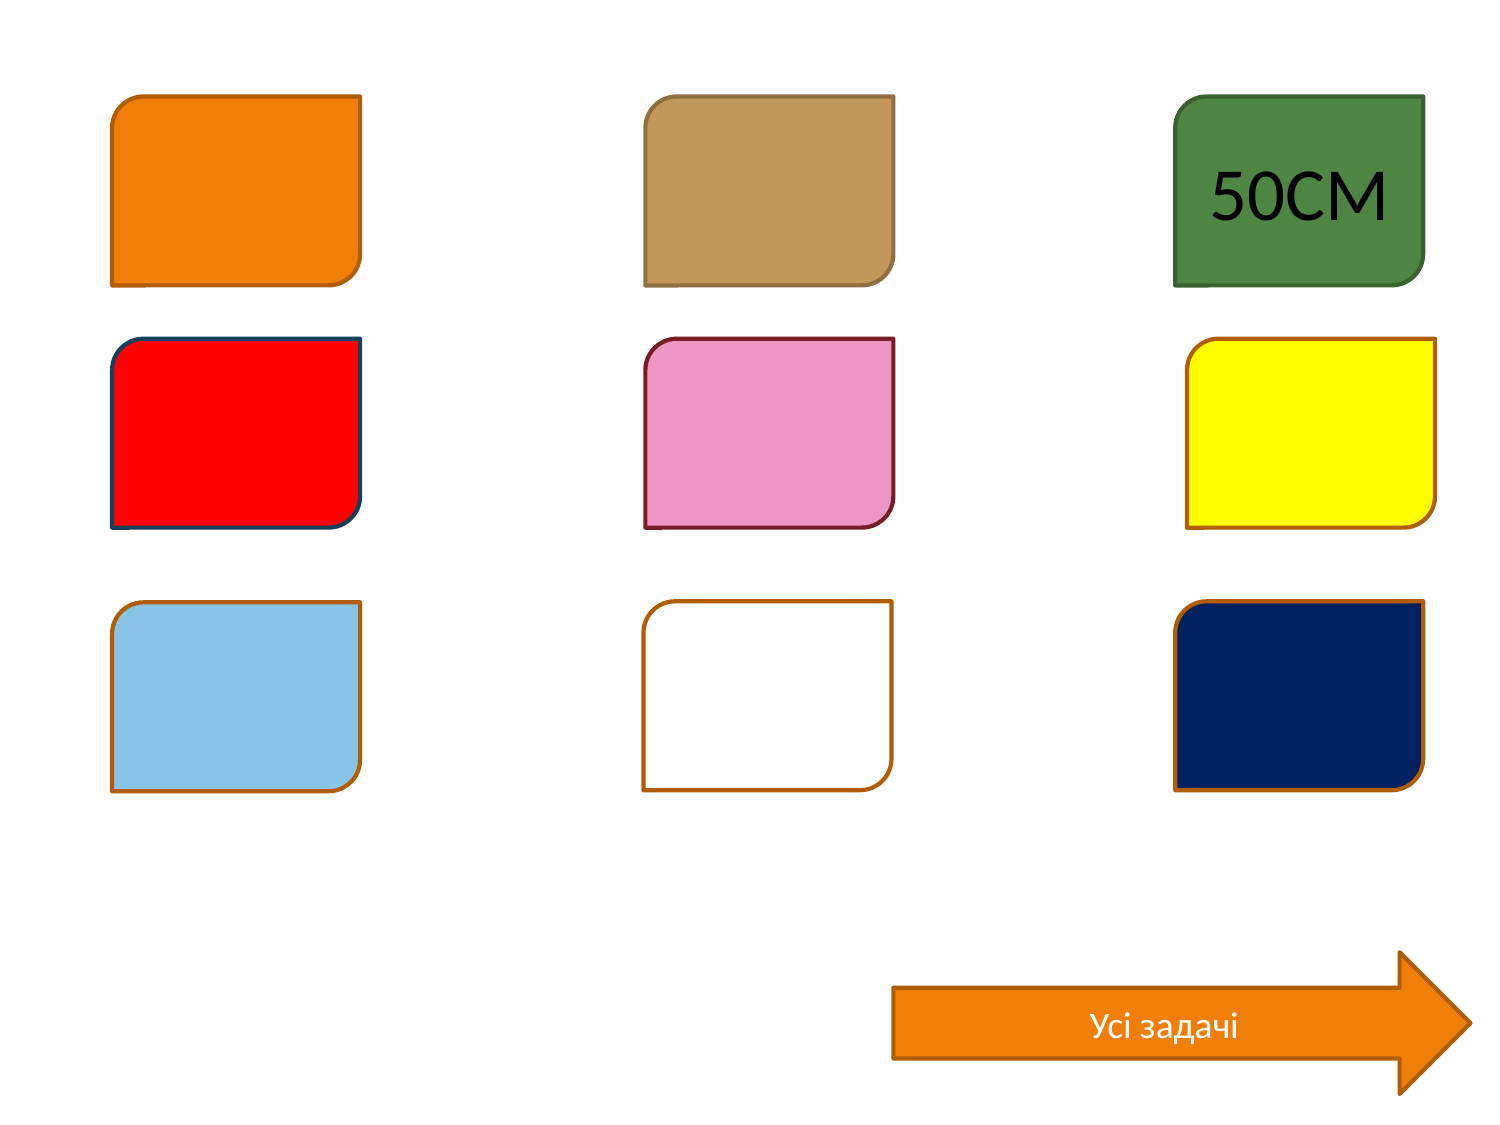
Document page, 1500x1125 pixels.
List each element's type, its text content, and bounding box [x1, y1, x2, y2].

text_box [109, 336, 363, 530]
text_box [643, 94, 896, 288]
text_box Усі задачі [891, 950, 1473, 1096]
text_box [641, 599, 894, 793]
text_box [109, 600, 363, 794]
text_box [1173, 599, 1426, 793]
text_box [109, 94, 363, 288]
text_box [643, 336, 896, 530]
text_box [1184, 336, 1438, 530]
text_box 50СМ [1173, 94, 1426, 288]
